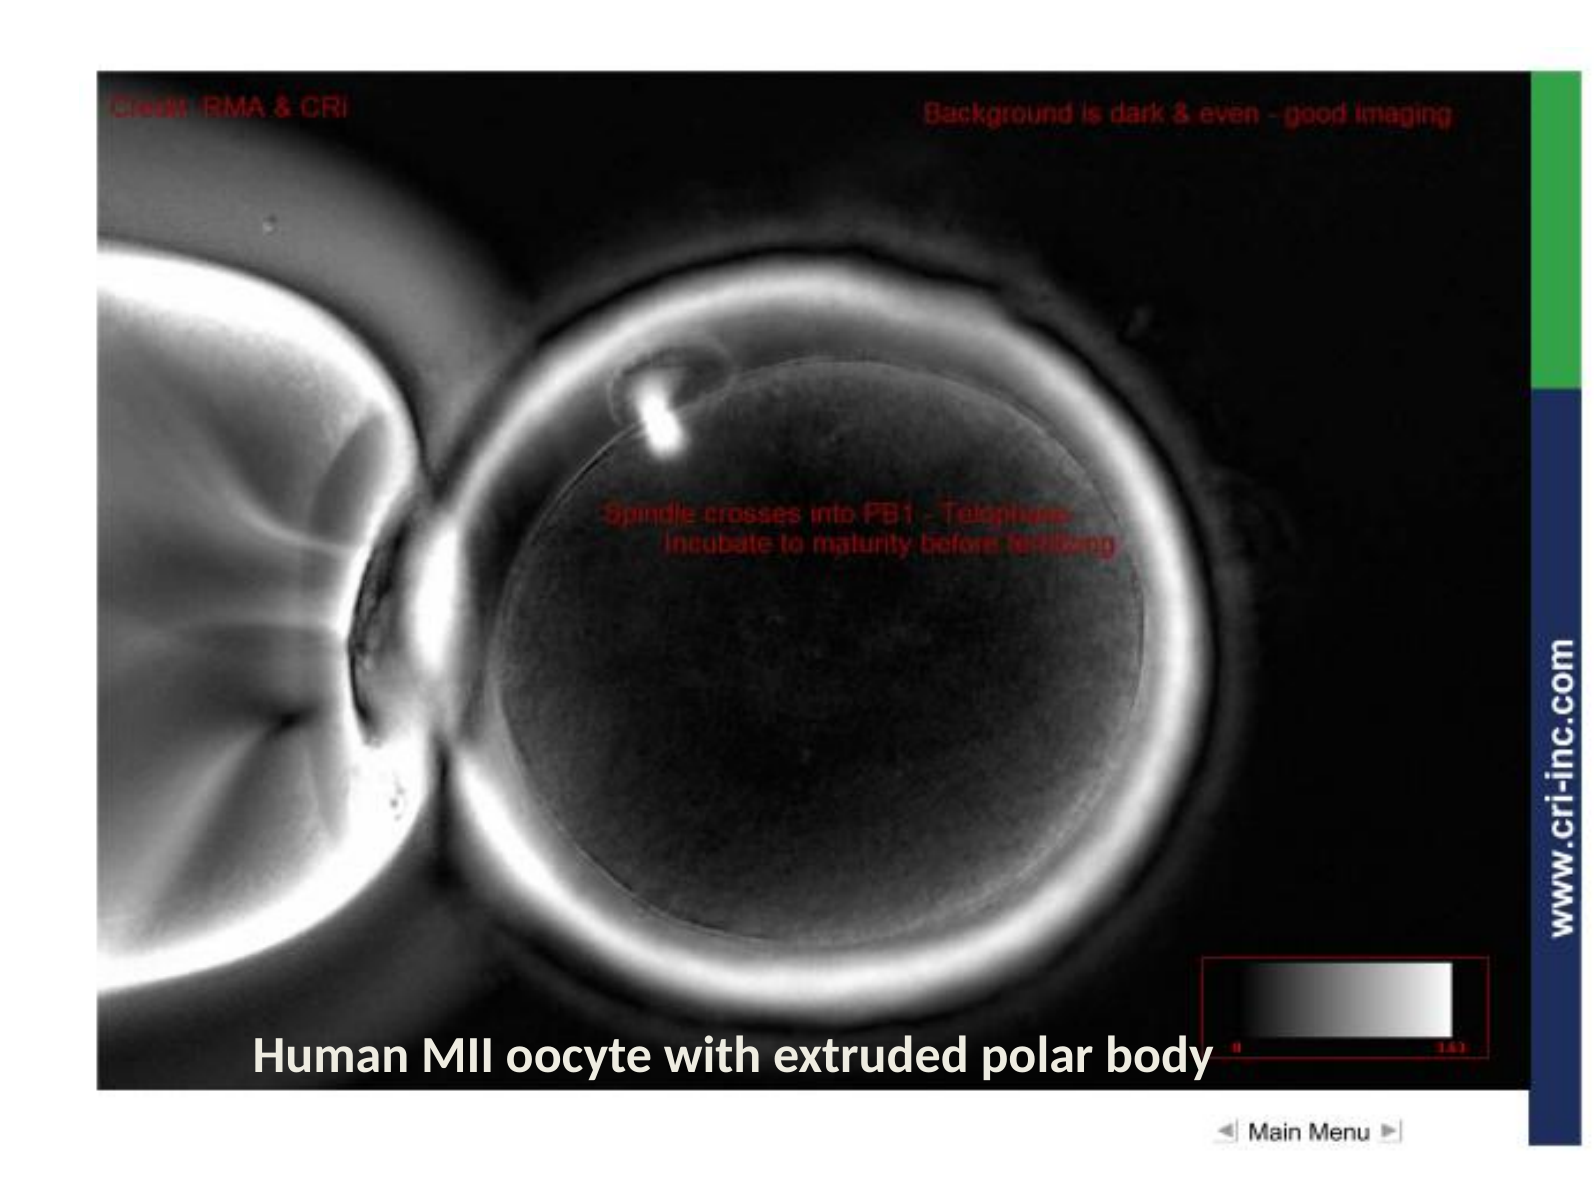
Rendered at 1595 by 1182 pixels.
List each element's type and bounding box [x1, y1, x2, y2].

title [79, 47, 1595, 1182]
